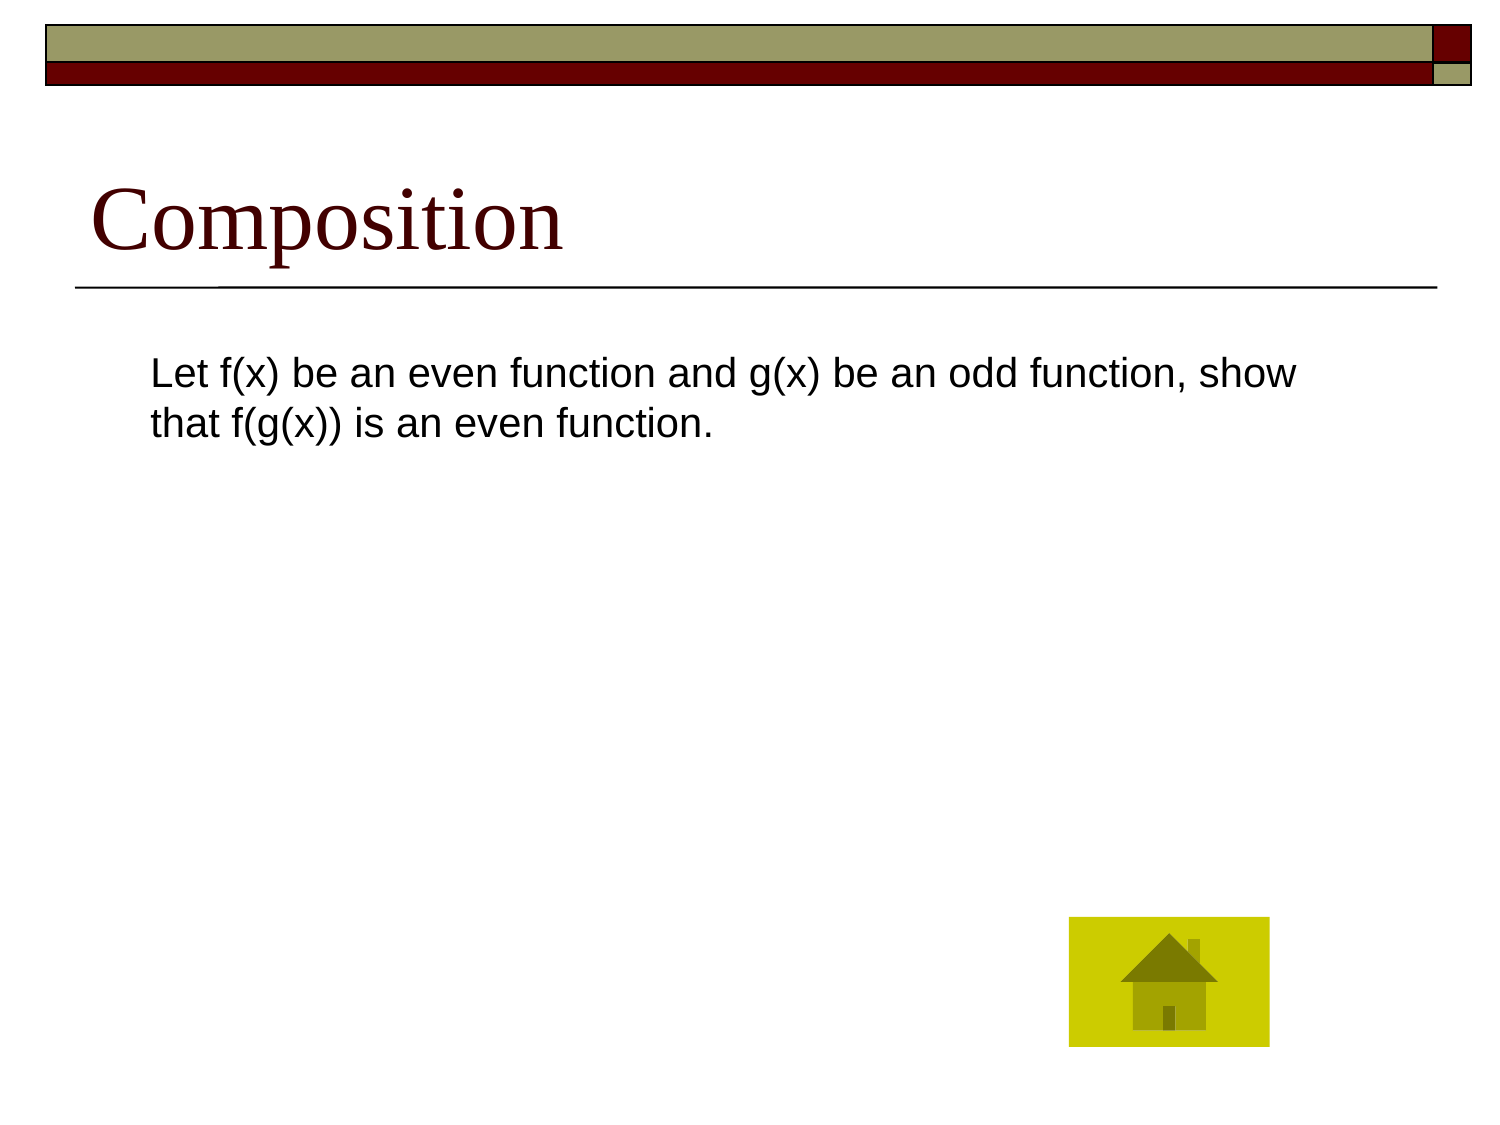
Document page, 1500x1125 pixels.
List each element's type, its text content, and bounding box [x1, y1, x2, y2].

title Composition [74, 87, 1426, 276]
text_box Let f(x) be an even function and g(x) be an odd function, show that f(g(x)) is an even function. [135, 337, 1329, 453]
text_box [1068, 916, 1270, 1047]
